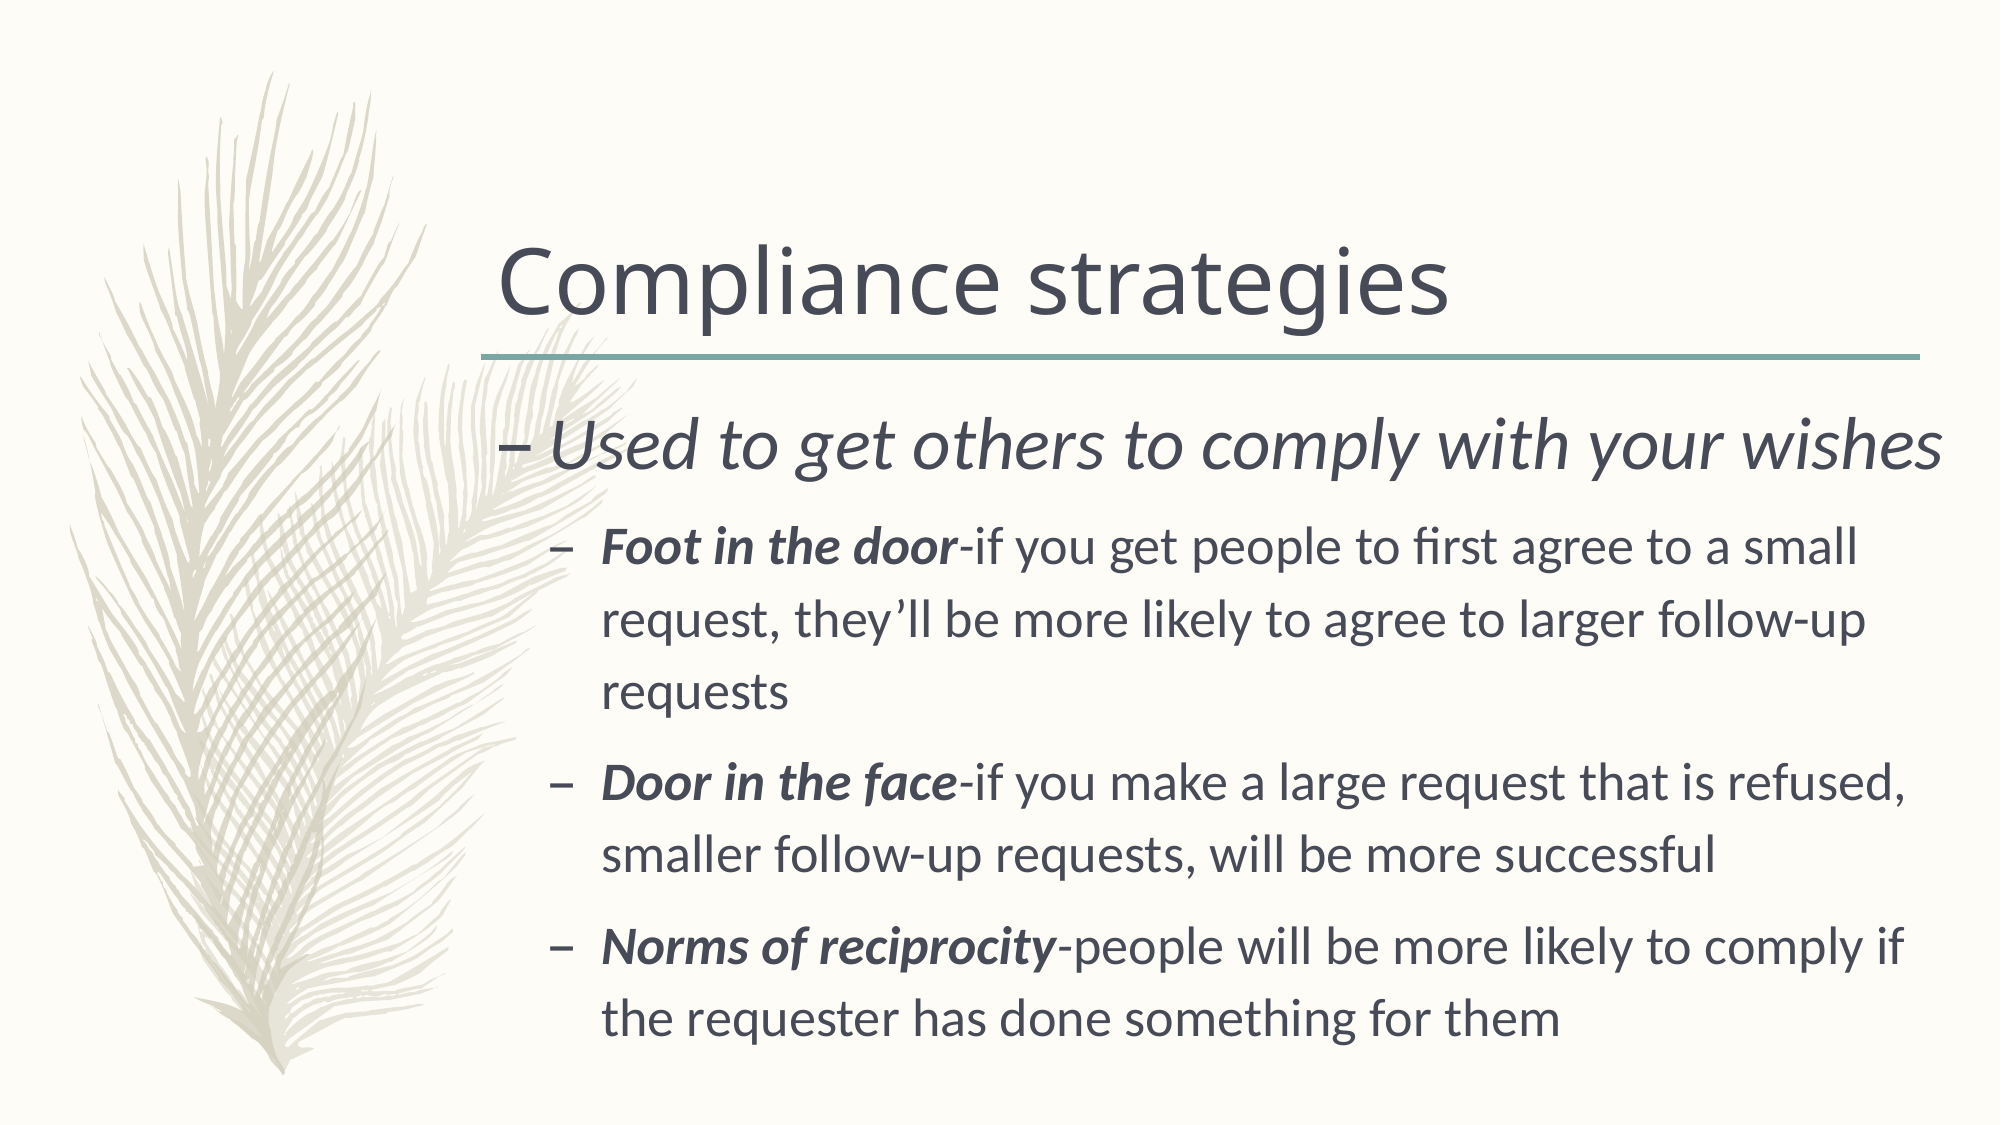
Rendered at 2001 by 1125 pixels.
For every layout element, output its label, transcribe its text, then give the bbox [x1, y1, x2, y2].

title Compliance strategies [481, 220, 1920, 376]
list Used to get others to comply with your wishes Foot in the door-if you get people to first agree to a small request, they’ll be more likely to agree to larger follow-up requests Door in the face-if you make a large request that is refused, smaller follow-up requests, will be more successful Norms of reciprocity-people will be more likely to comply if the requester has done something for them [481, 376, 2000, 976]
